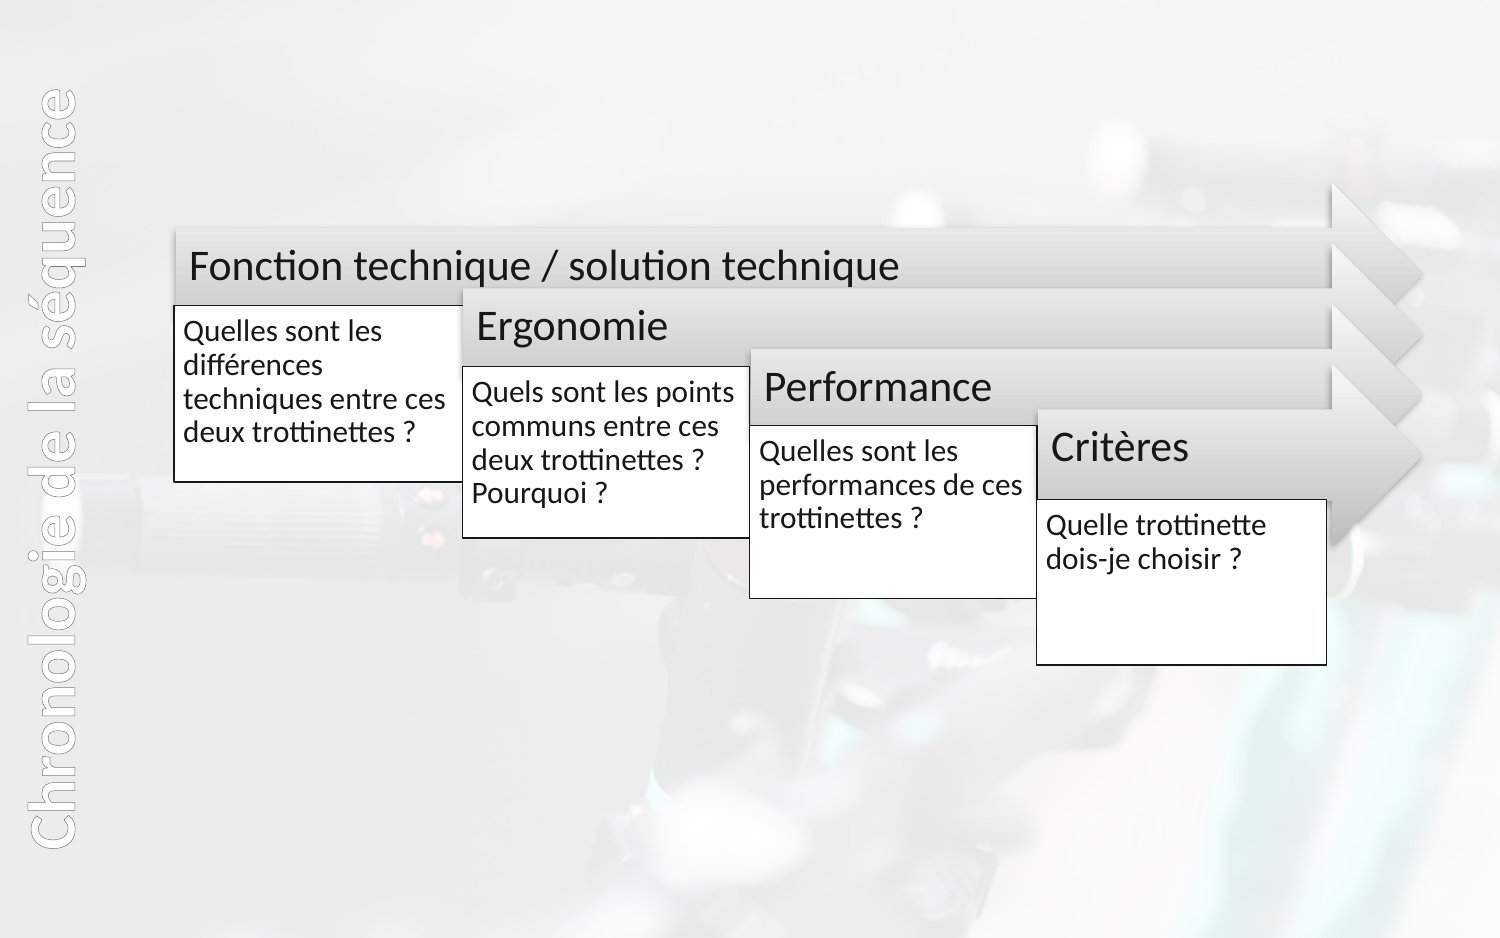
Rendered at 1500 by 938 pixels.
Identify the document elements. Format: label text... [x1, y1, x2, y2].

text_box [128, 135, 1470, 803]
picture [96, 0, 1500, 938]
text_box Chronologie de la séquence [0, 0, 96, 938]
